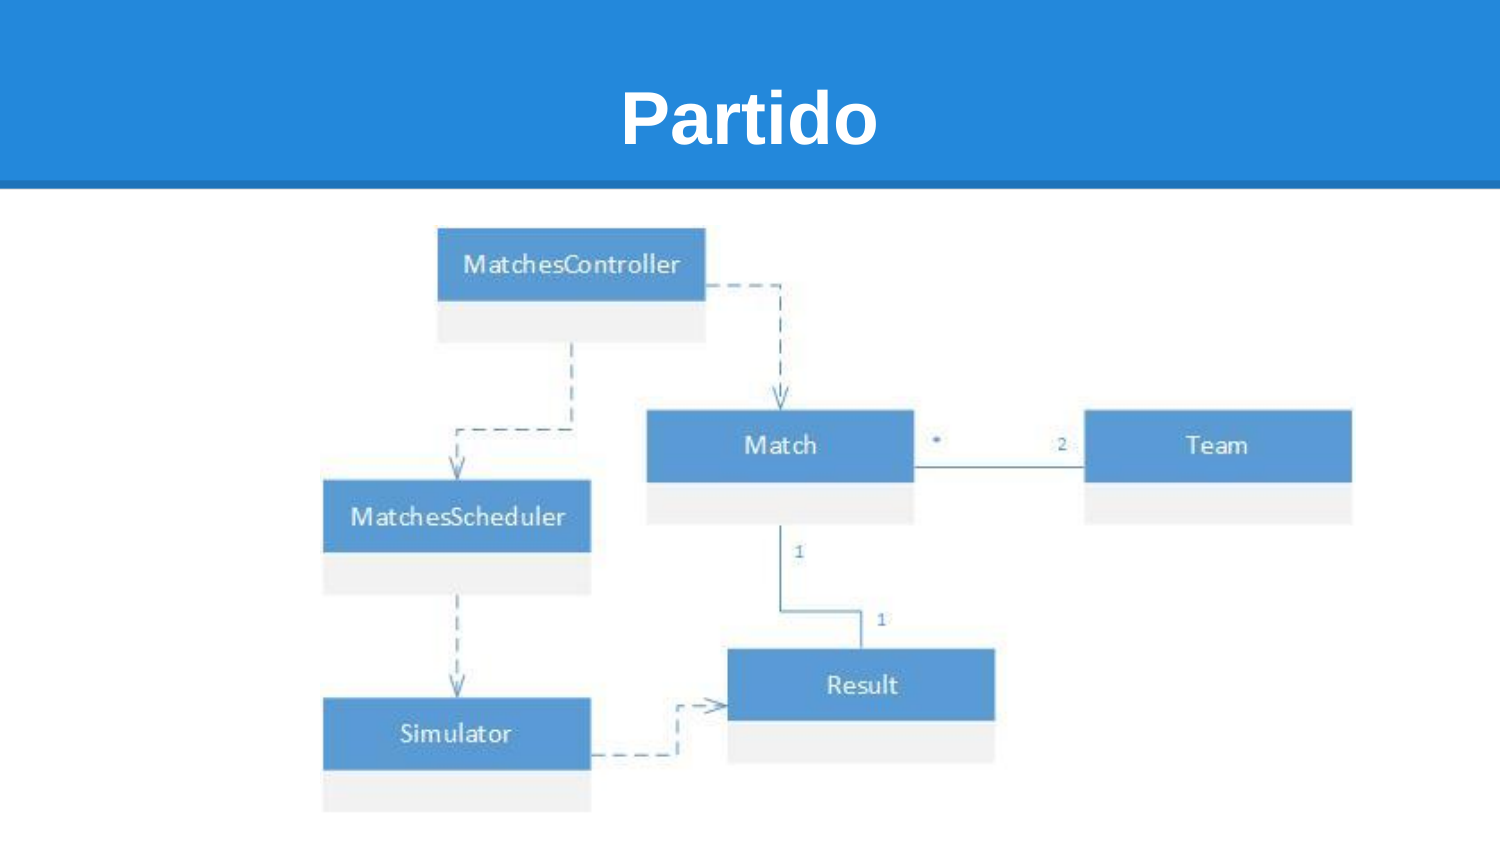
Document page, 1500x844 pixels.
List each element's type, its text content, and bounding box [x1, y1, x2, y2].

picture [319, 224, 1356, 816]
title Partido [75, 33, 1425, 175]
